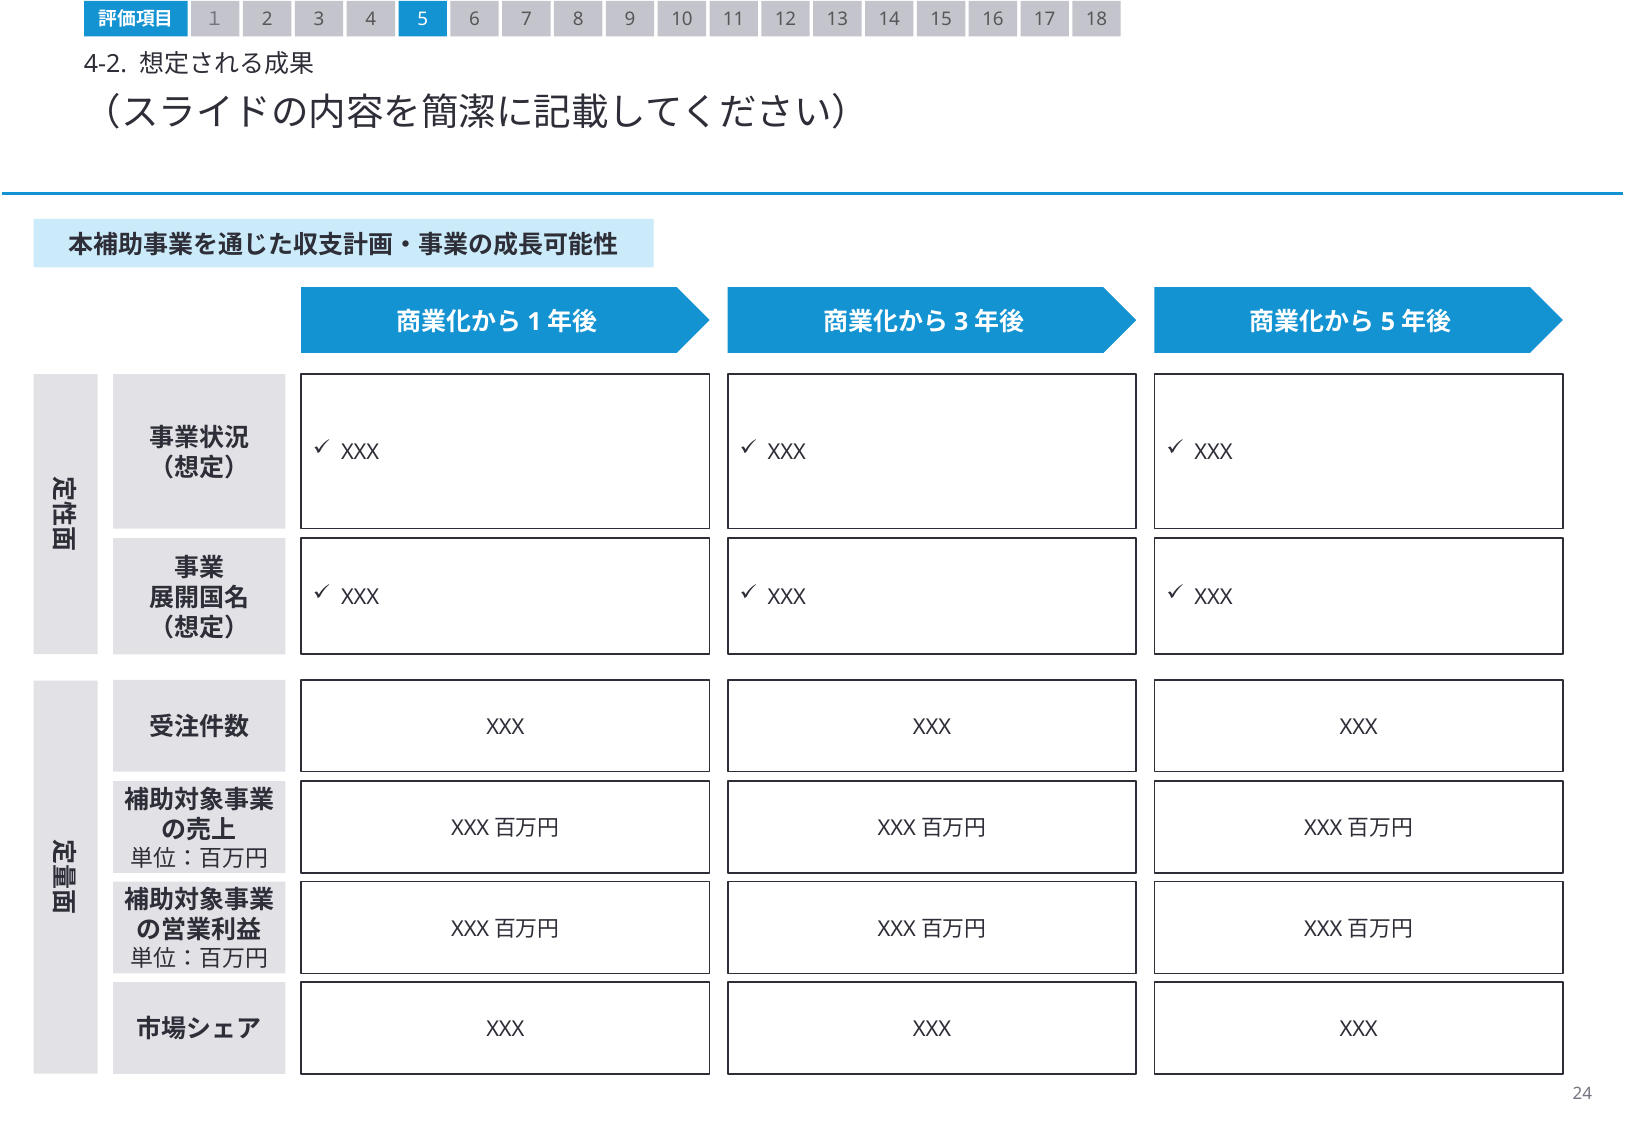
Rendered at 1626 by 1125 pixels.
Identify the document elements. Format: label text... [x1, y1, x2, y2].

text_box XXX百万円 [1153, 780, 1564, 874]
text_box XXX [300, 679, 710, 773]
list （スライドの内容を簡潔に記載してください） [84, 83, 1543, 183]
text_box XXX百万円 [300, 780, 710, 874]
text_box XXX百万円 [727, 780, 1137, 874]
text_box XXX [1153, 537, 1564, 655]
text_box XXX [1153, 373, 1564, 529]
text_box 商業化から3年後 [726, 286, 1137, 354]
list 4-2. 想定される成果 [84, 40, 1543, 82]
text_box 本補助事業を通じた収支計画・事業の成長可能性 [33, 218, 654, 268]
text_box 定量面 [33, 680, 98, 1075]
text_box XXX [300, 537, 710, 655]
text_box XXX [1153, 981, 1564, 1075]
text_box XXX [727, 537, 1137, 655]
text_box XXX [300, 373, 710, 529]
text_box 市場シェア [112, 981, 286, 1075]
text_box XXX百万円 [1153, 881, 1564, 974]
text_box XXX [1153, 679, 1564, 773]
text_box 事業状況（想定） [112, 373, 286, 529]
text_box 補助対象事業の売上 単位：百万円 [112, 780, 286, 874]
text_box 補助対象事業の営業利益 単位：百万円 [112, 881, 286, 974]
text_box XXX百万円 [300, 881, 710, 974]
text_box 事業 展開国名 （想定） [112, 537, 286, 655]
text_box 商業化から1年後 [300, 286, 711, 354]
text_box XXX百万円 [727, 881, 1137, 974]
text_box 定性面 [33, 373, 98, 655]
text_box 受注件数 [112, 679, 286, 773]
text_box XXX [300, 981, 710, 1075]
text_box XXX [727, 679, 1137, 773]
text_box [83, 0, 1122, 37]
text_box XXX [727, 373, 1137, 529]
text_box 商業化から5年後 [1153, 286, 1564, 354]
text_box XXX [727, 981, 1137, 1075]
